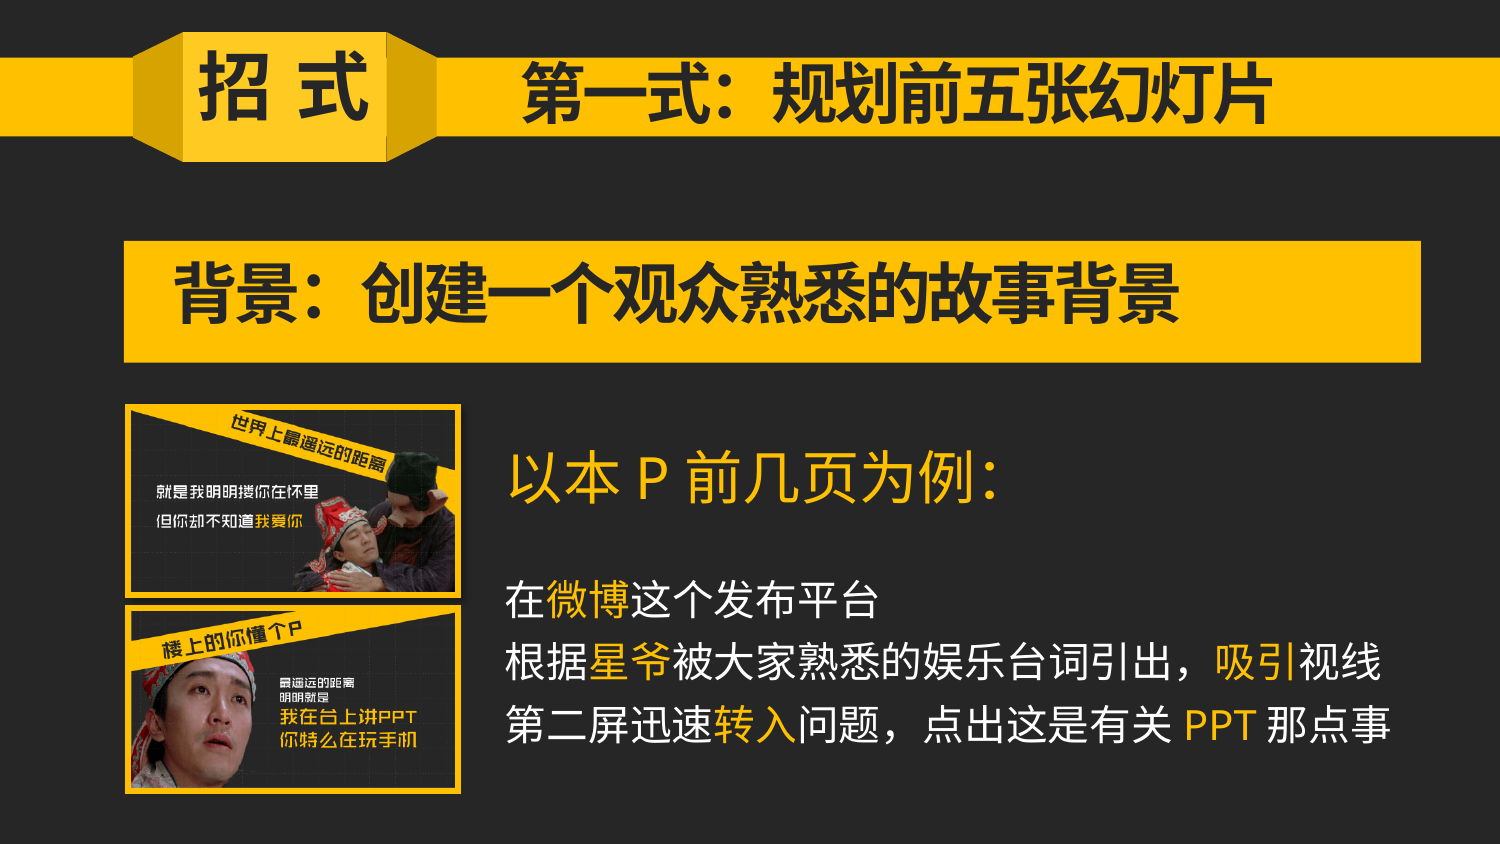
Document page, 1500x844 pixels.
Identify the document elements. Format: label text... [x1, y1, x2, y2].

text_box 第一式：规划前五张幻灯片 [505, 44, 1400, 139]
text_box [130, 30, 181, 164]
picture [130, 409, 455, 593]
picture [130, 610, 455, 789]
text_box [438, 55, 505, 138]
text_box 背景：创建一个观众熟悉的故事背景 [156, 244, 1424, 340]
text_box [389, 45, 439, 164]
text_box 以本P前几页为例： 在微博这个发布平台 根据星爷被大家熟悉的娱乐台词引出，吸引视线 第二屏迅速转入问题，点出这是有关PPT那点事 [490, 433, 1433, 757]
text_box [181, 30, 389, 164]
text_box [122, 239, 1423, 365]
text_box [1400, 55, 1500, 138]
text_box [0, 55, 131, 138]
text_box 招 式 [182, 32, 417, 137]
